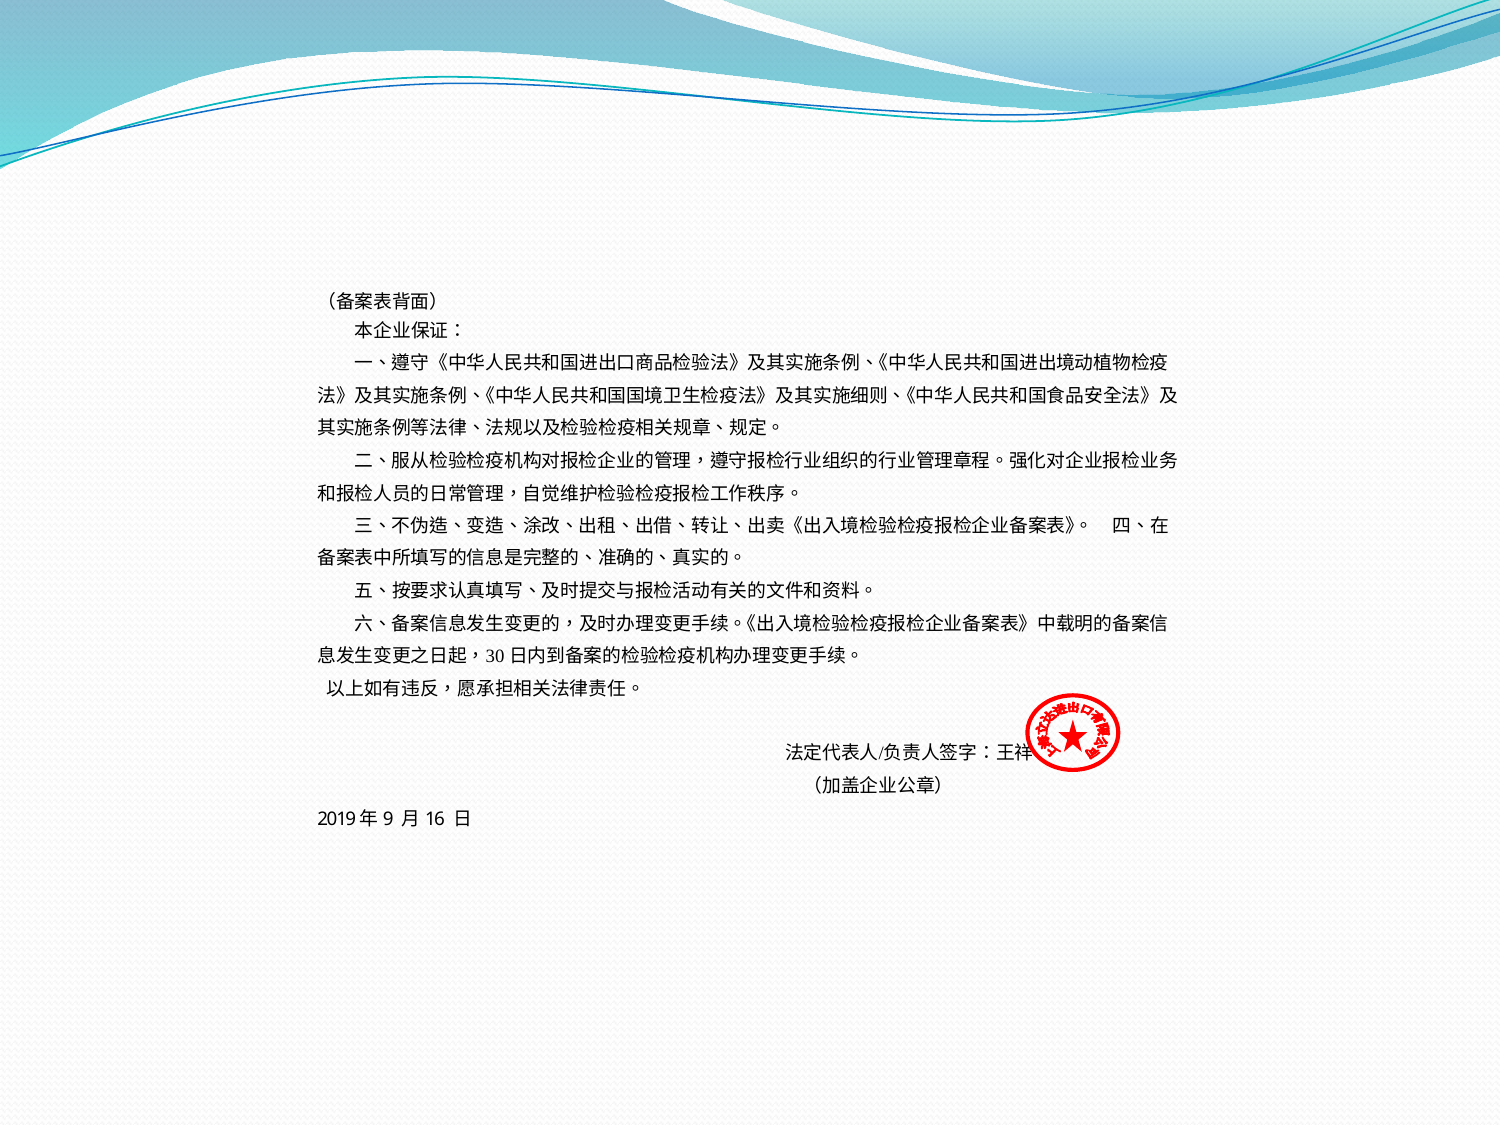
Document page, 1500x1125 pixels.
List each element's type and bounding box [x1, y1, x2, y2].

picture [316, 289, 1183, 835]
